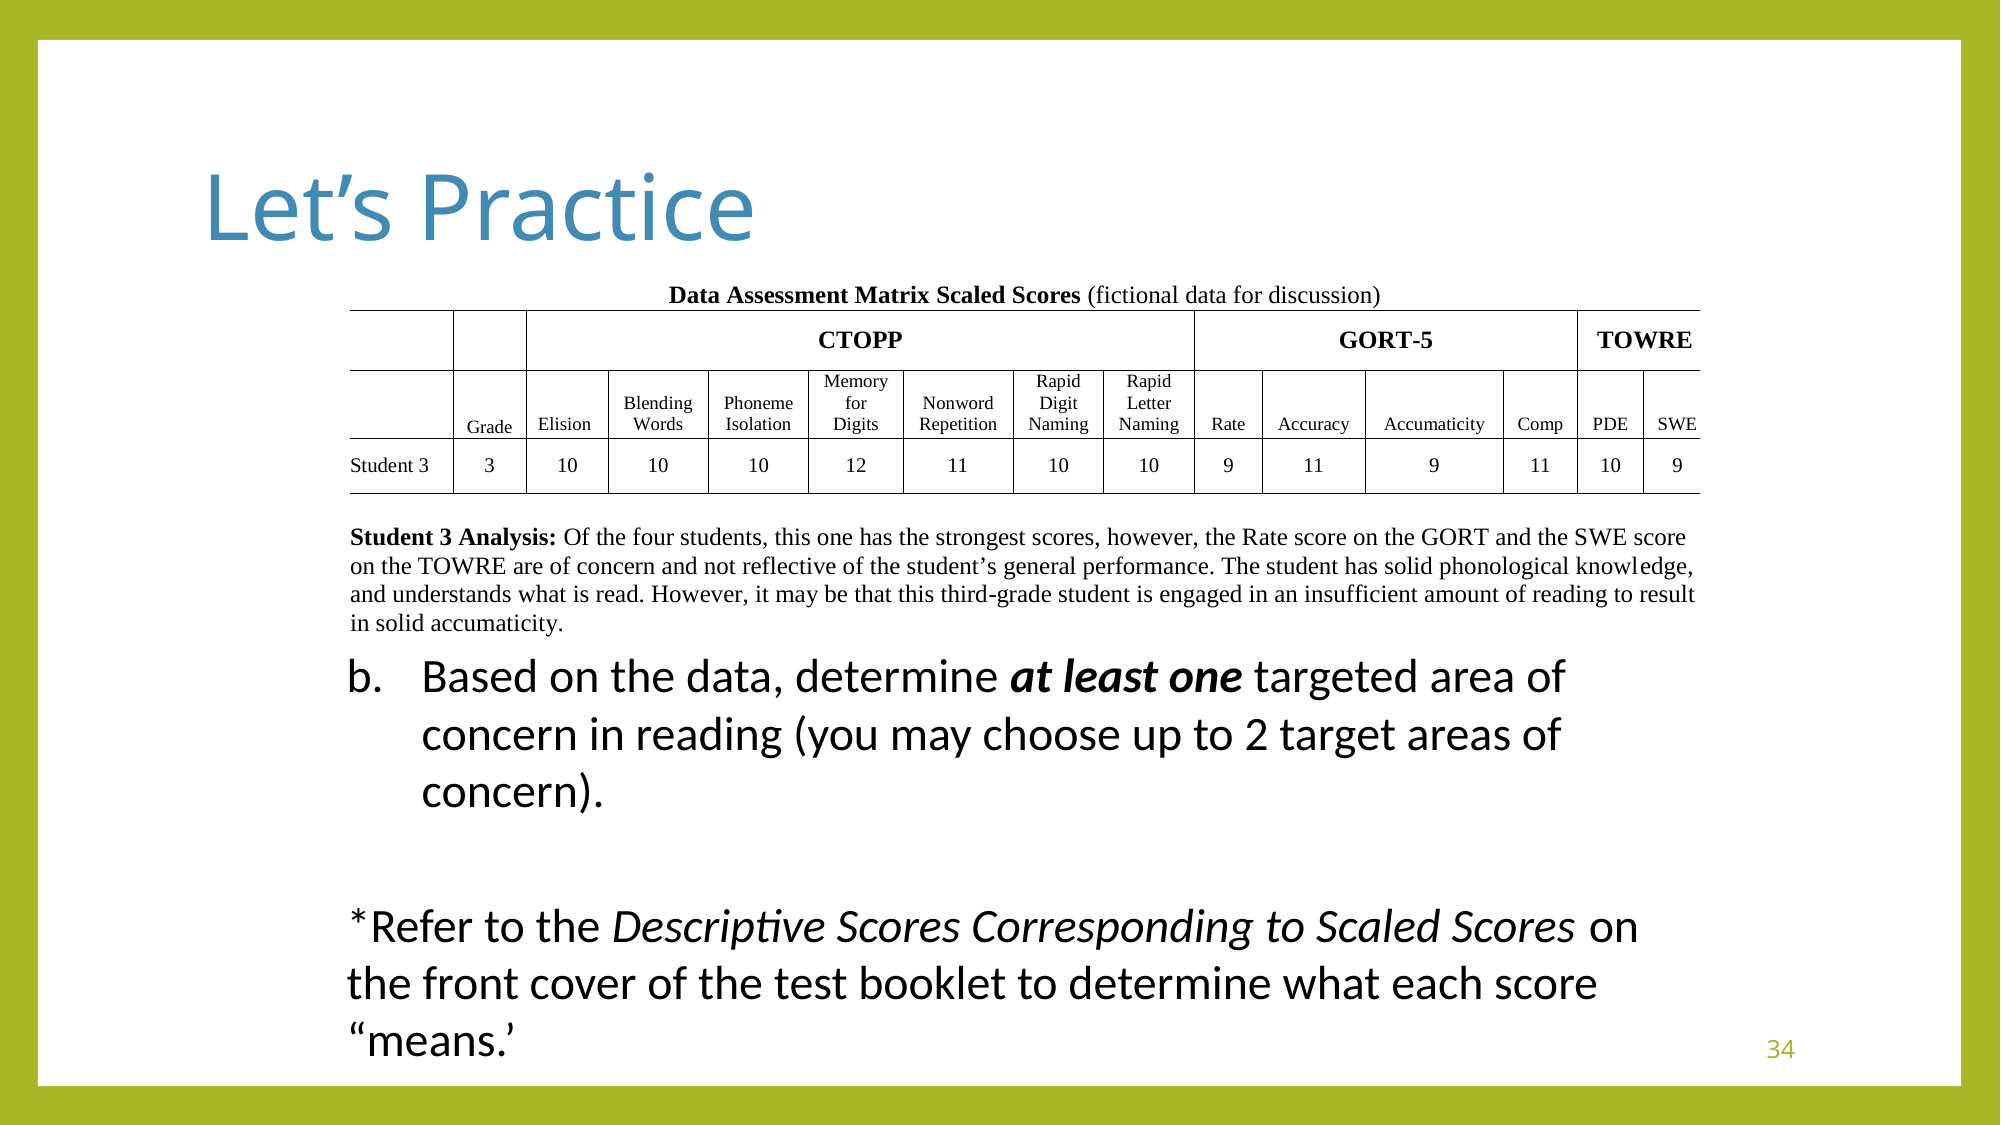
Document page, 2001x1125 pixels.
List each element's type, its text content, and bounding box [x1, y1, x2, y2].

picture [349, 280, 1701, 639]
slide_number 34 [1530, 1020, 1811, 1081]
text_box Based on the data, determine at least one targeted area of concern in reading (you may choose up to 2 target areas of concern). *Refer to the Descriptive Scores Corresponding to Scaled Scores on the front cover of the test booklet to determine what each score “means.’ [331, 637, 1664, 1074]
title Let’s Practice [187, 99, 1808, 323]
